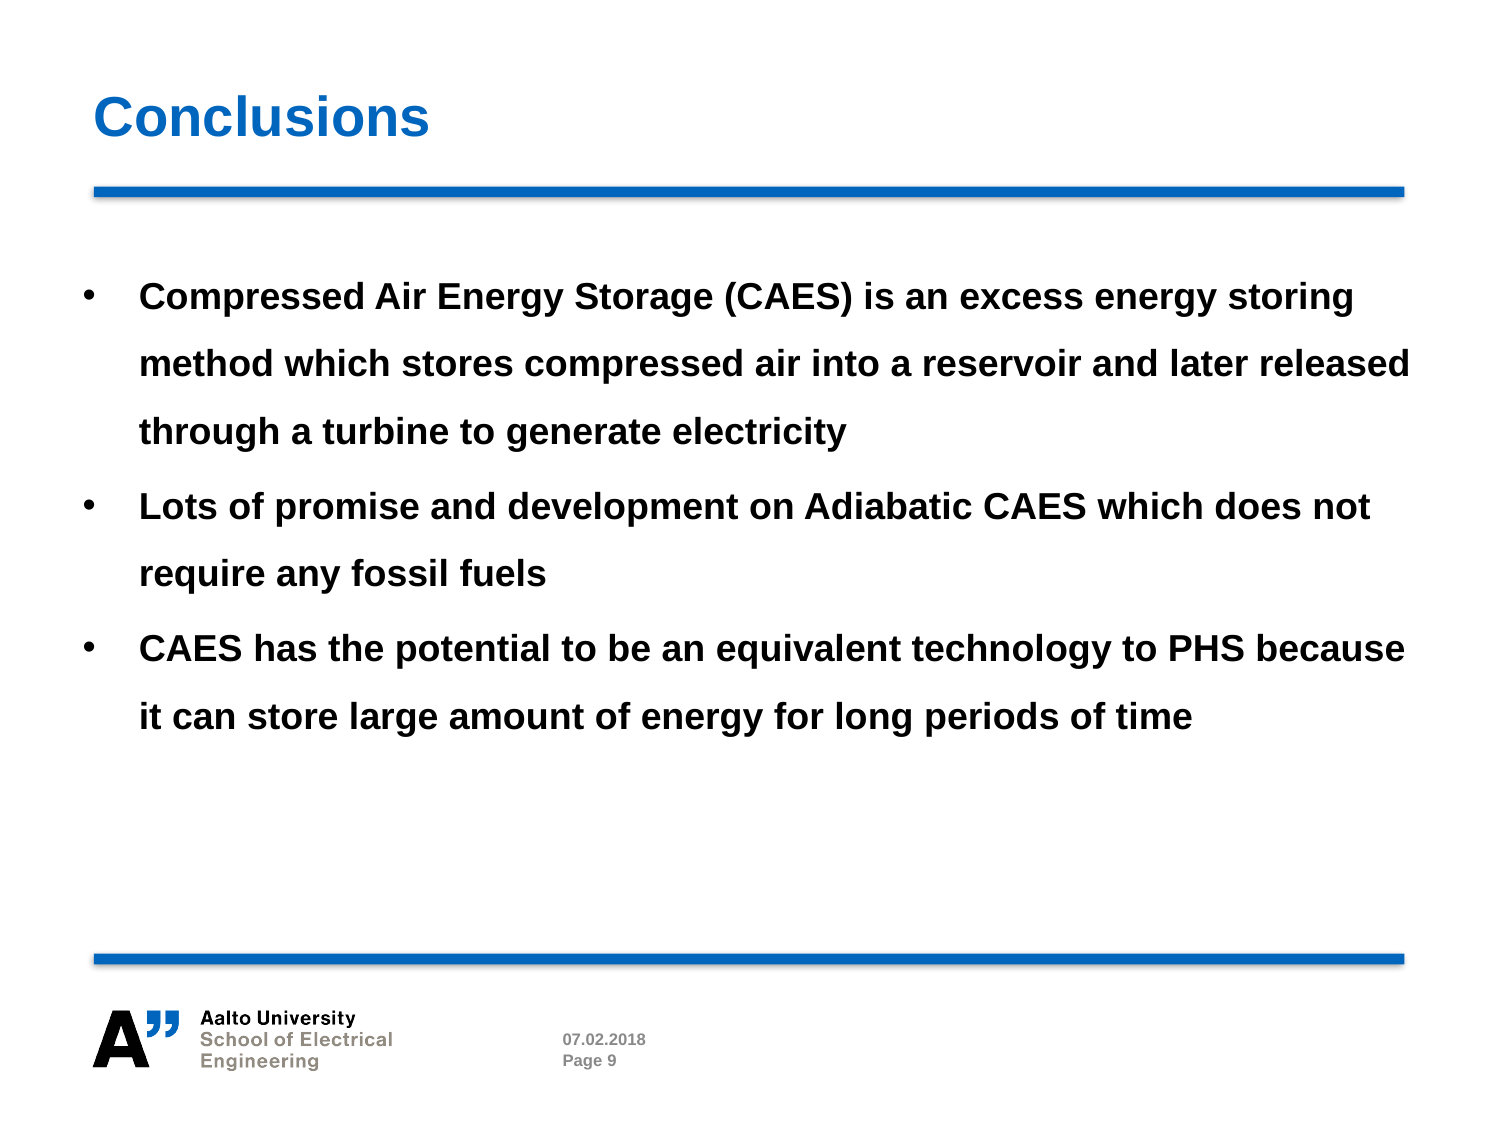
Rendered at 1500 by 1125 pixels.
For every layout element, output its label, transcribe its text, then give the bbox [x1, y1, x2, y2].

slide_number Page 9 [562, 1050, 816, 1071]
list Compressed Air Energy Storage (CAES) is an excess energy storing method which stores compressed air into a reservoir and later released through a turbine to generate electricity Lots of promise and development on Adiabatic CAES which does not require any fossil fuels CAES has the potential to be an equivalent technology to PHS because it can store large amount of energy for long periods of time [82, 249, 1430, 932]
title Conclusions [93, 80, 1369, 228]
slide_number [562, 1029, 816, 1050]
picture [35, 953, 449, 1125]
